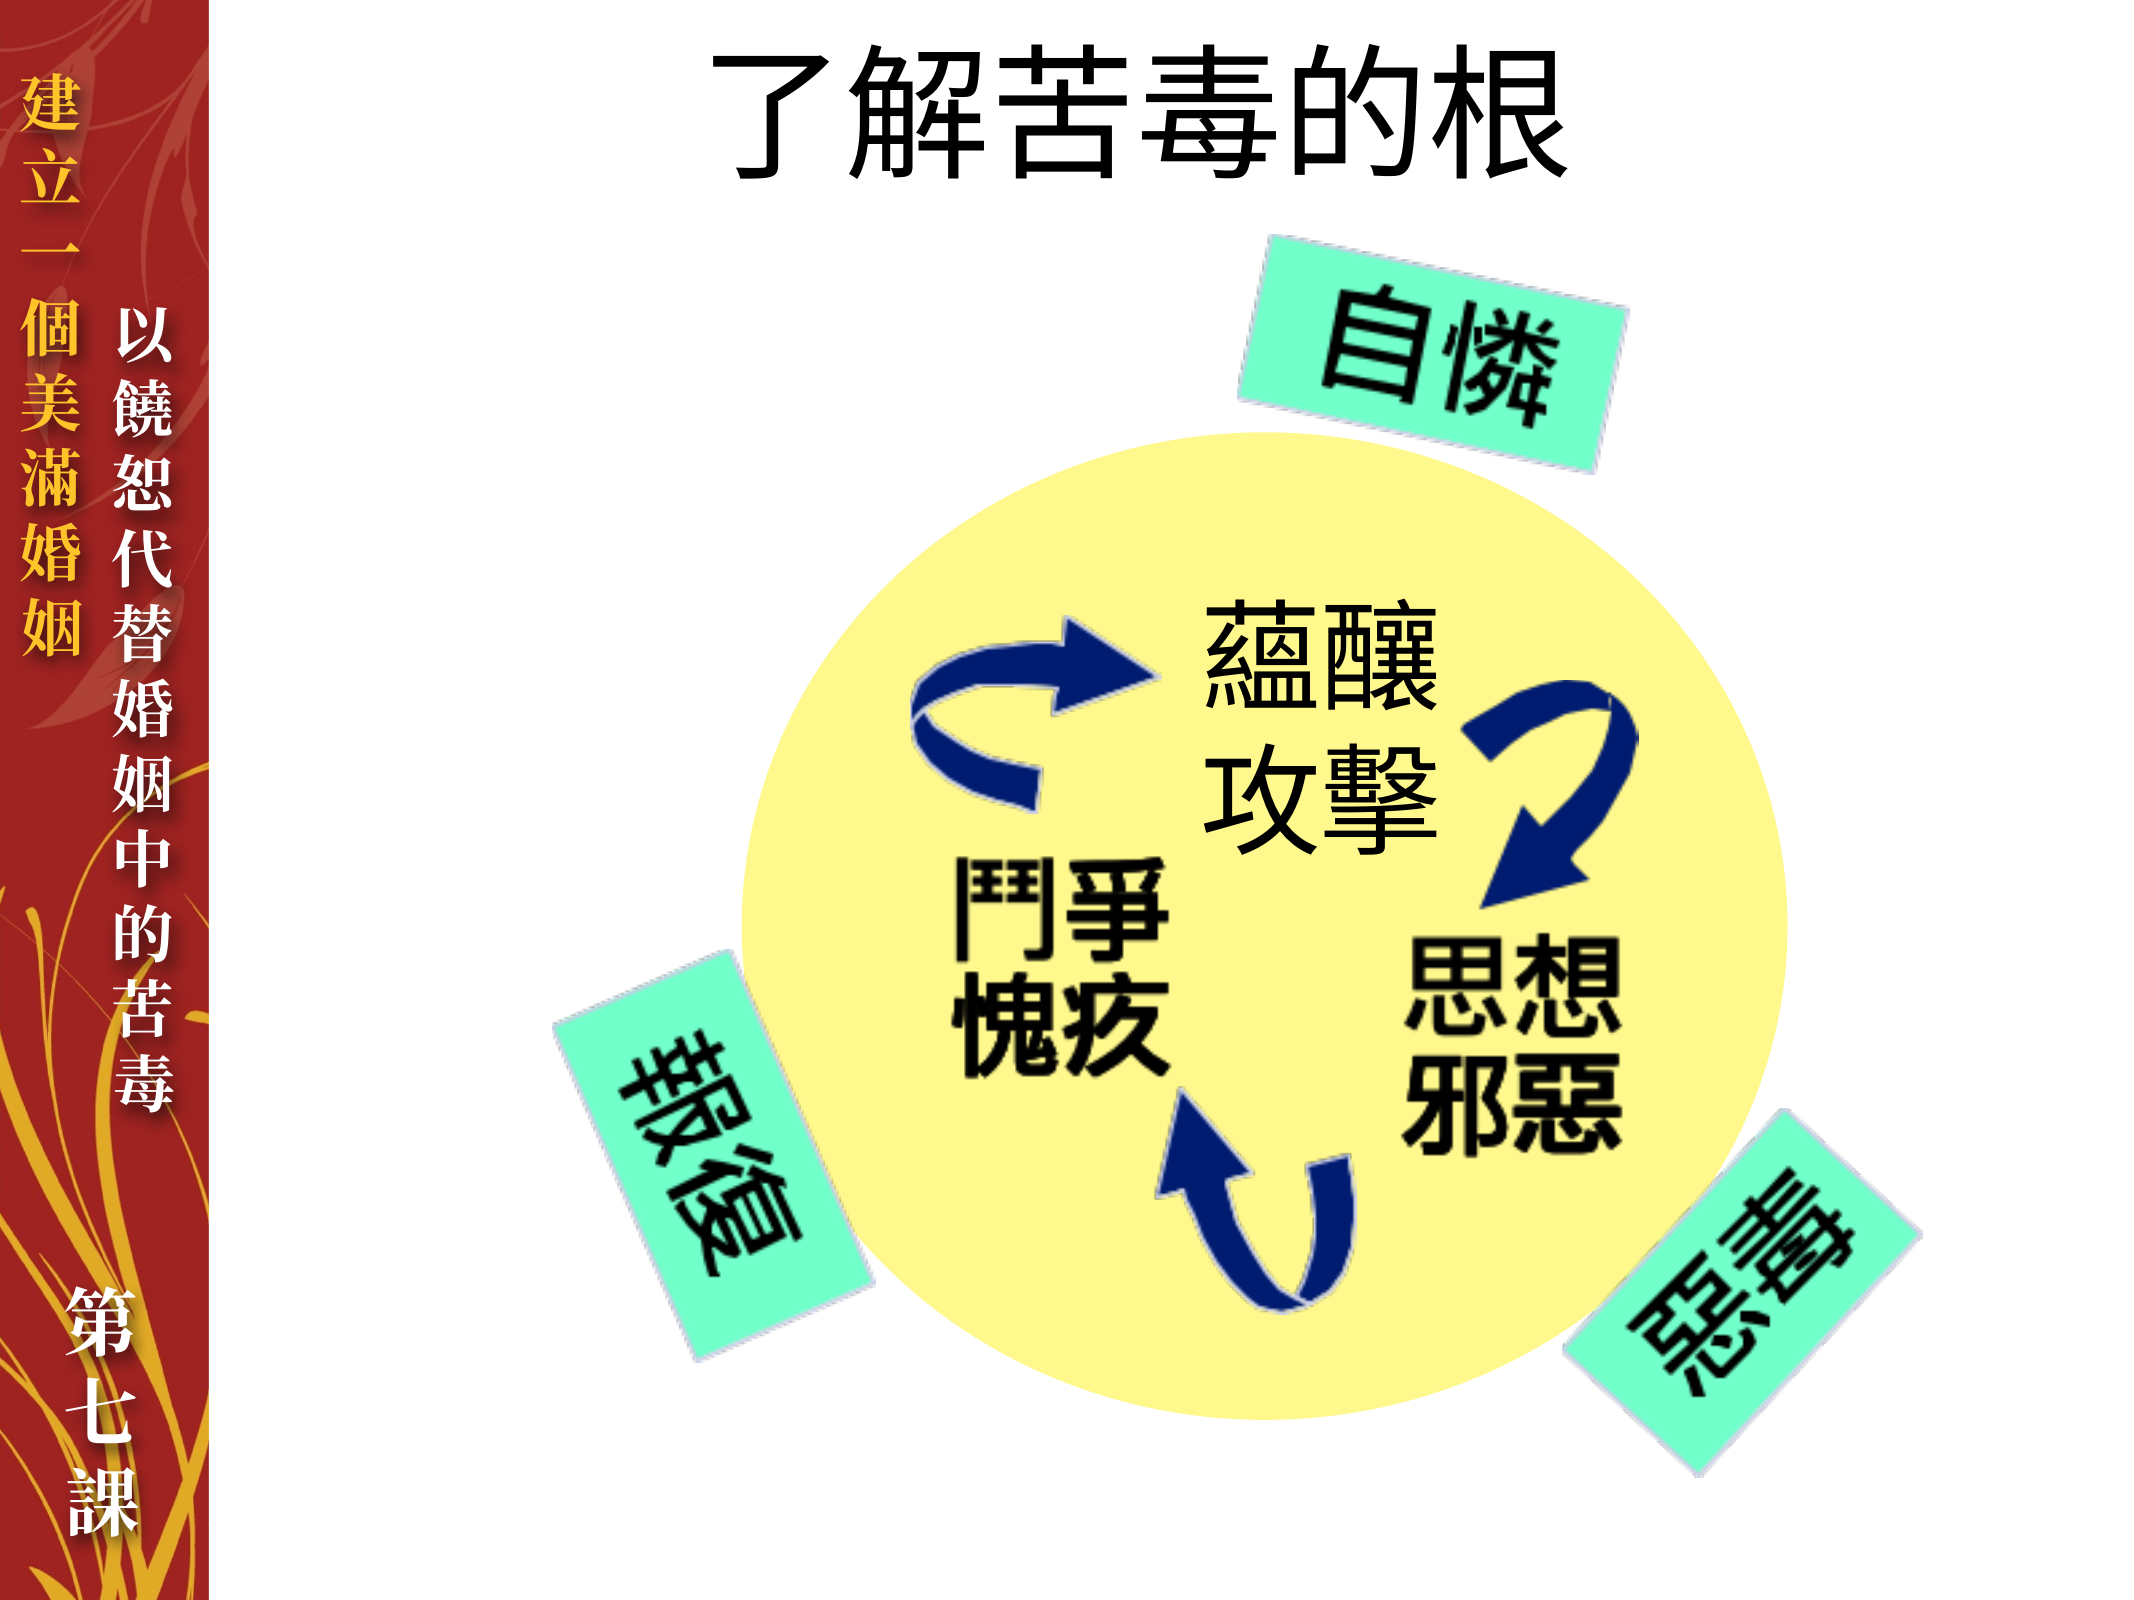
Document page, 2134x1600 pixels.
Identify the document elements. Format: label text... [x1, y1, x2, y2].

text_box [954, 879, 1559, 1420]
picture [552, 948, 876, 1363]
picture [1237, 234, 1630, 475]
picture [910, 615, 1163, 814]
text_box [741, 437, 1192, 1318]
text_box 了解苦毒的根 [690, 13, 1583, 206]
picture [947, 855, 1357, 1315]
picture [0, 0, 208, 1600]
picture [1397, 679, 1924, 1478]
text_box 蘊釀 攻擊 [1192, 430, 1451, 879]
text_box [1451, 485, 1788, 1105]
